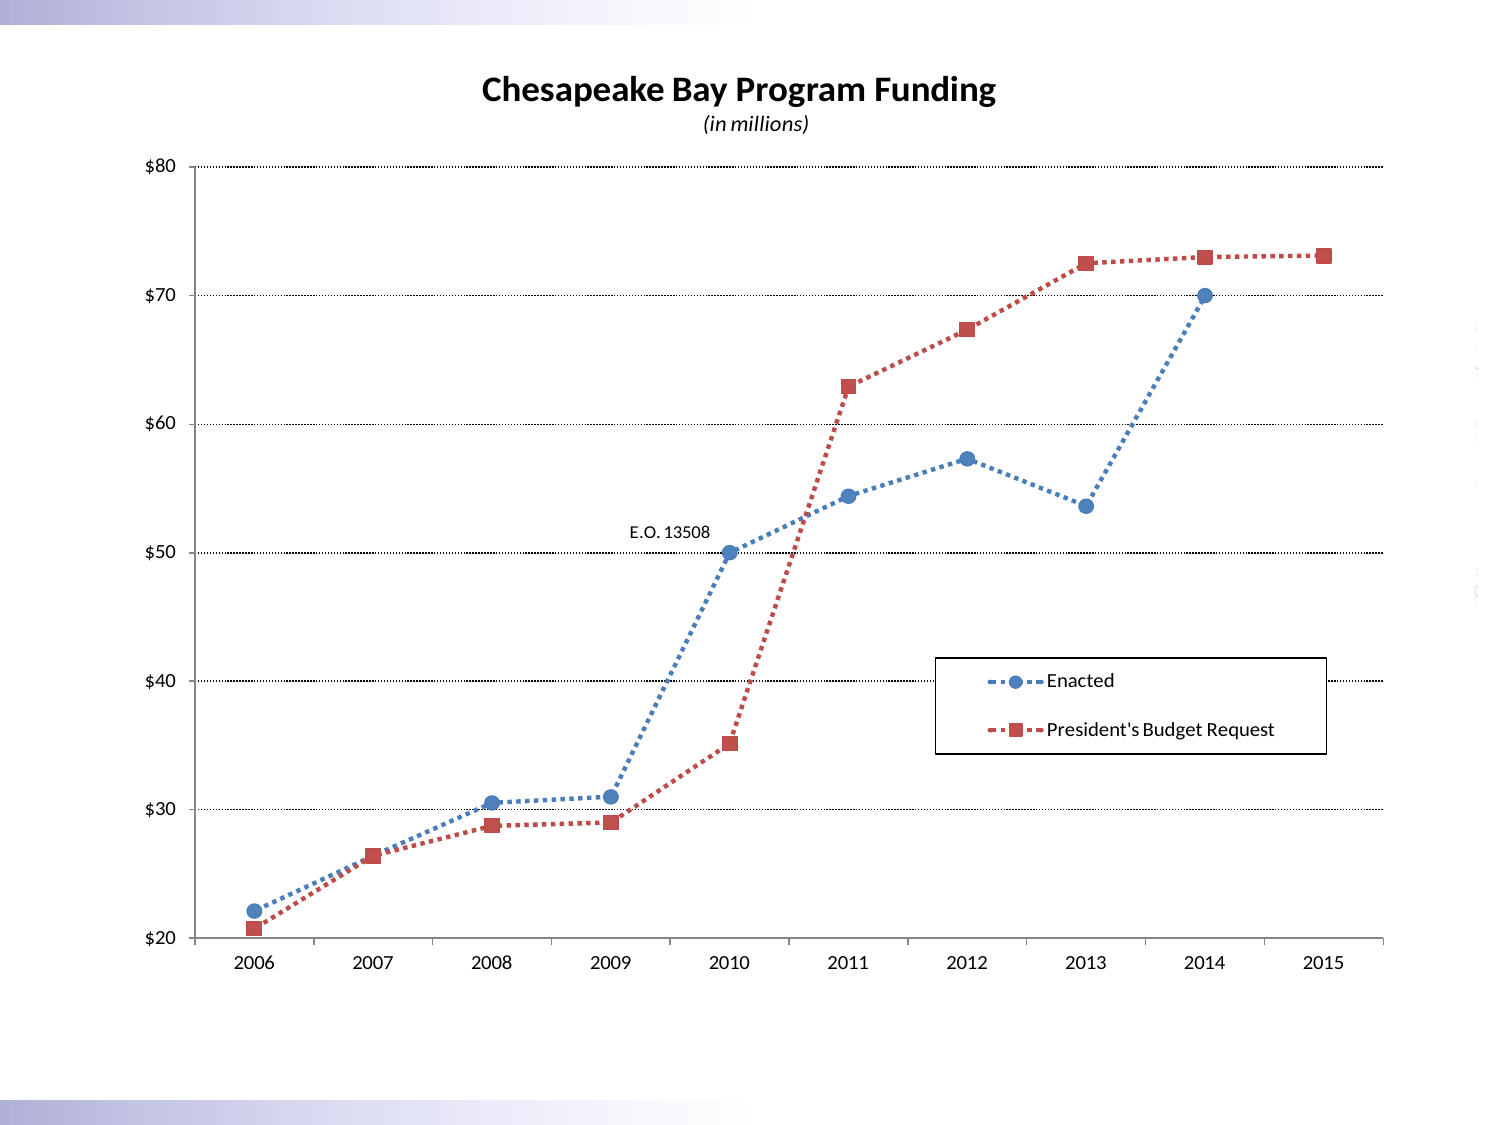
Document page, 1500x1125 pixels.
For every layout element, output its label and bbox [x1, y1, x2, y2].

text_box [0, 24, 1476, 1101]
